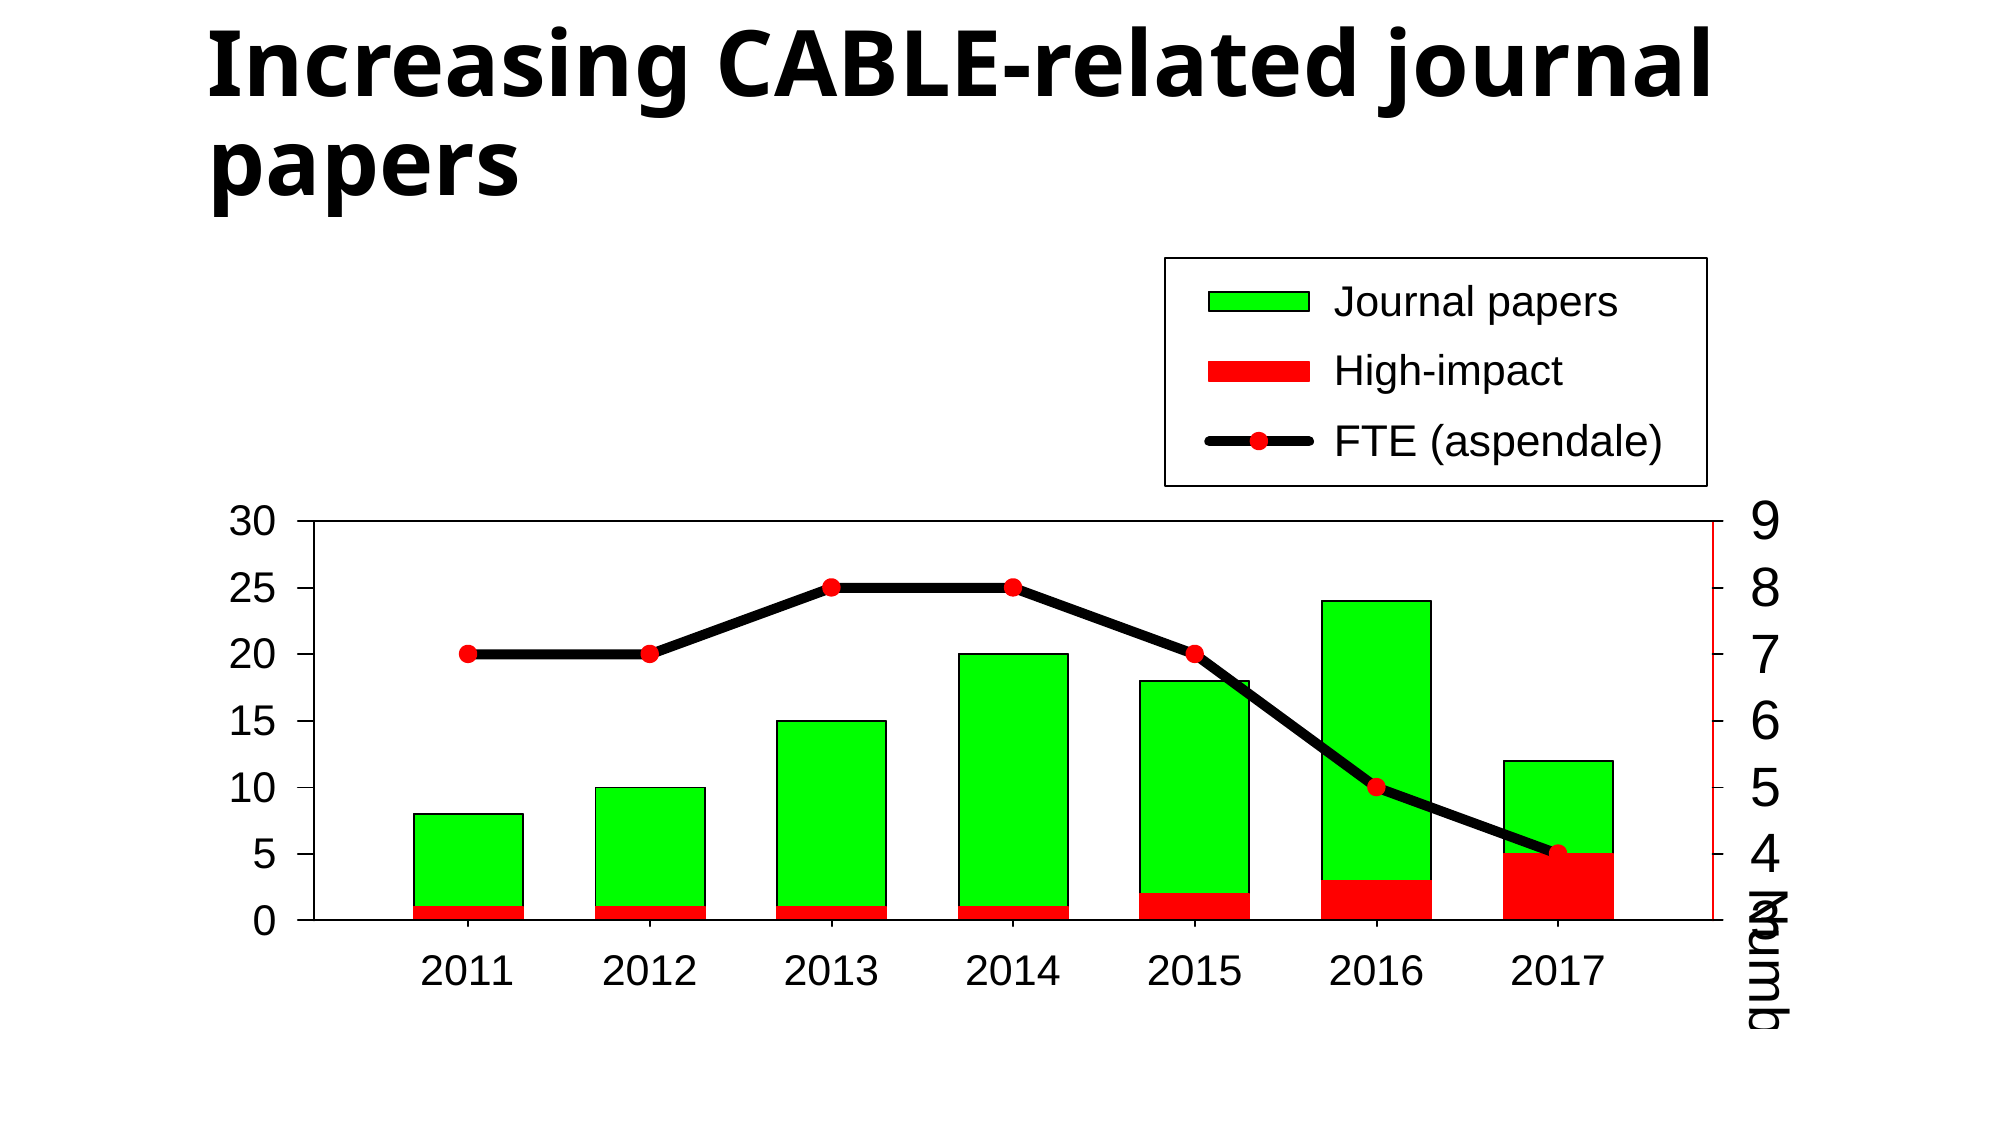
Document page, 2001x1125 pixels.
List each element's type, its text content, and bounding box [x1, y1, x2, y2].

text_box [109, 249, 1869, 1029]
title Increasing CABLE-related journal papers [192, 0, 2000, 232]
